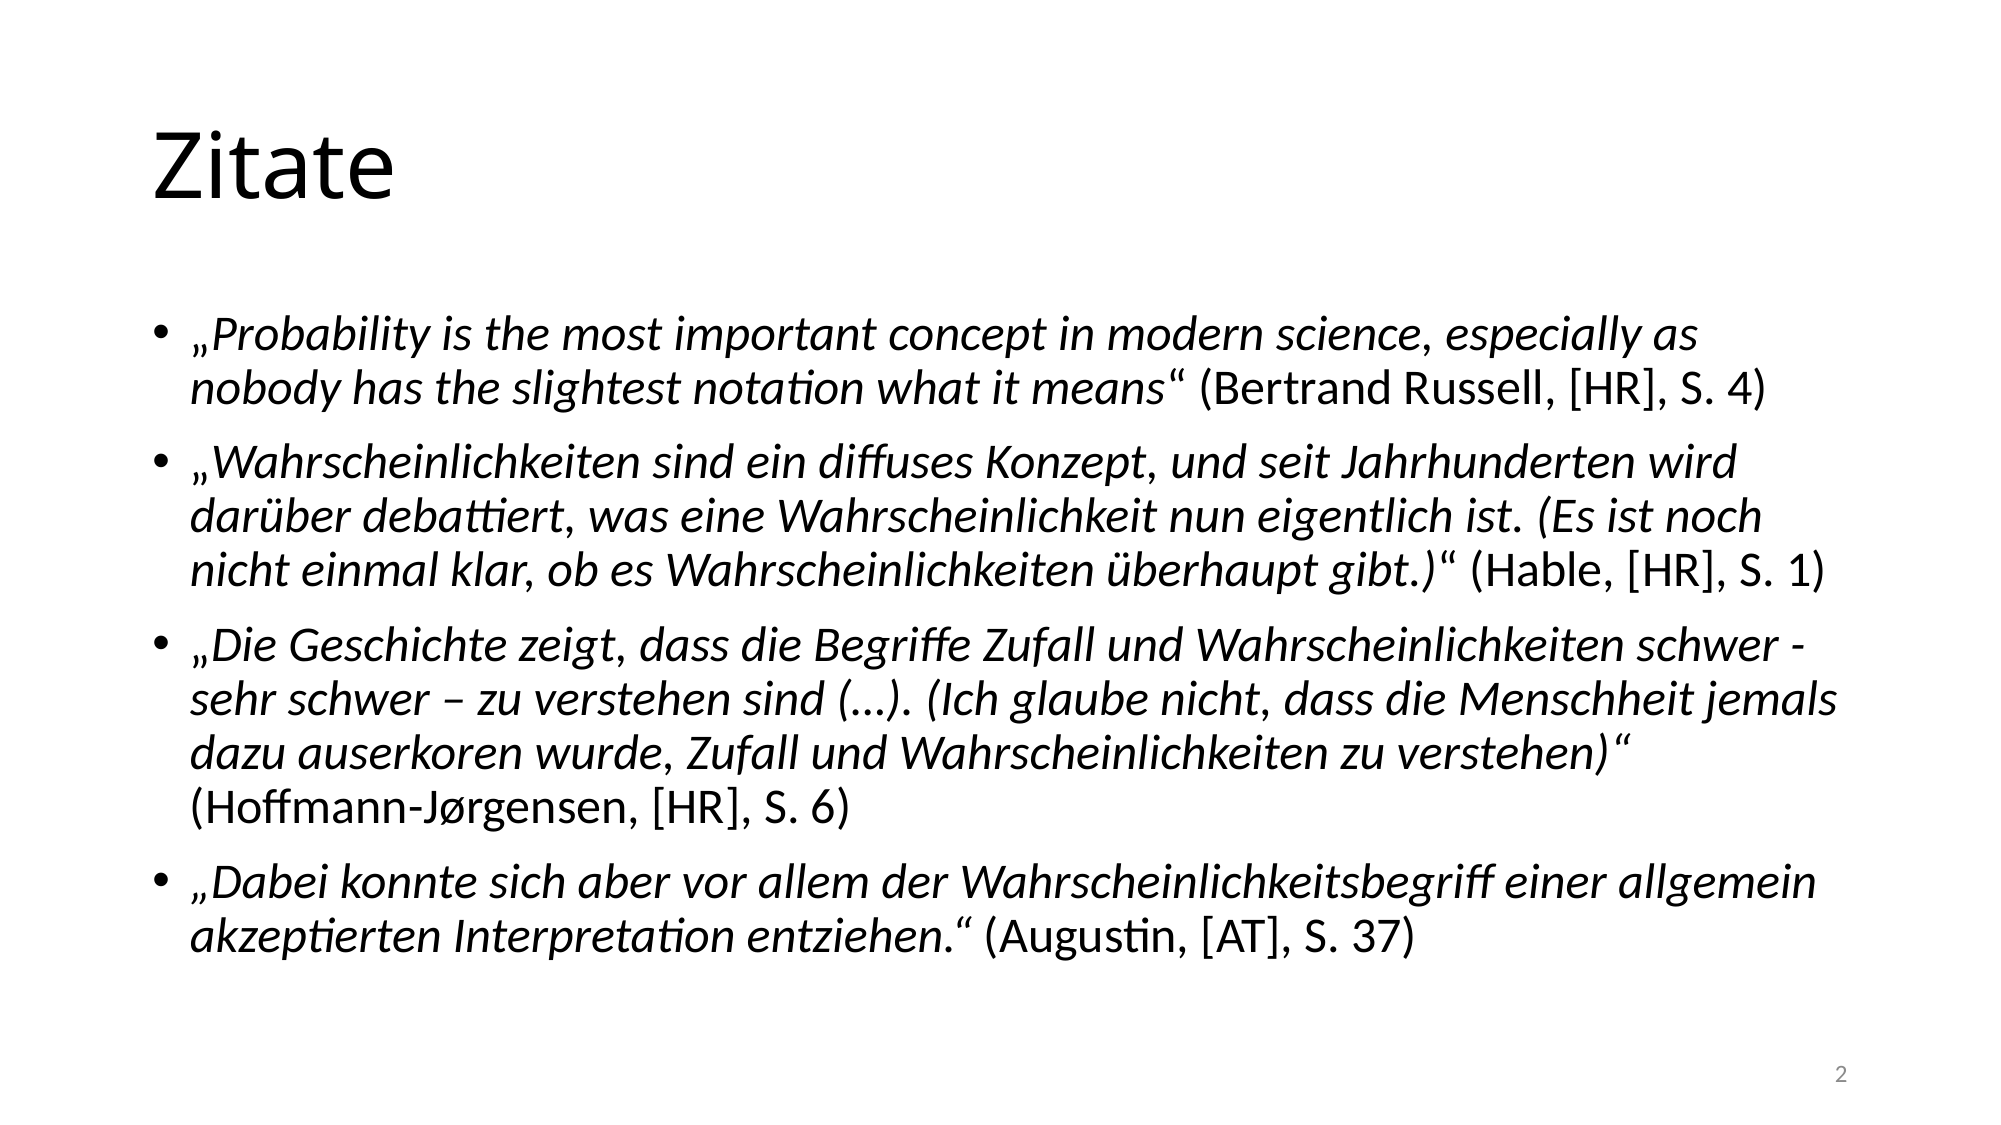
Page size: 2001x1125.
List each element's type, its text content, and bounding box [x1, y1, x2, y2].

title Zitate [137, 59, 1863, 278]
slide_number 2 [1412, 1042, 1863, 1103]
list „Probability is the most important concept in modern science, especially as nobody has the slightest notation what it means“ (Bertrand Russell, [HR], S. 4) „Wahrscheinlichkeiten sind ein diffuses Konzept, und seit Jahrhunderten wird darüber debattiert, was eine Wahrscheinlichkeit nun eigentlich ist. (Es ist noch nicht einmal klar, ob es Wahrscheinlichkeiten überhaupt gibt.)“ (Hable, [HR], S. 1) „Die Geschichte zeigt, dass die Begriffe Zufall und Wahrscheinlichkeiten schwer - sehr schwer – zu verstehen sind (…). (Ich glaube nicht, dass die Menschheit jemals dazu auserkoren wurde, Zufall und Wahrscheinlichkeiten zu verstehen)“ (Hoffmann-Jørgensen, [HR], S. 6) „Dabei konnte sich aber vor allem der Wahrscheinlichkeitsbegriff einer allgemein akzeptierten Interpretation entziehen.“ (Augustin, [AT], S. 37) [137, 299, 1863, 1014]
